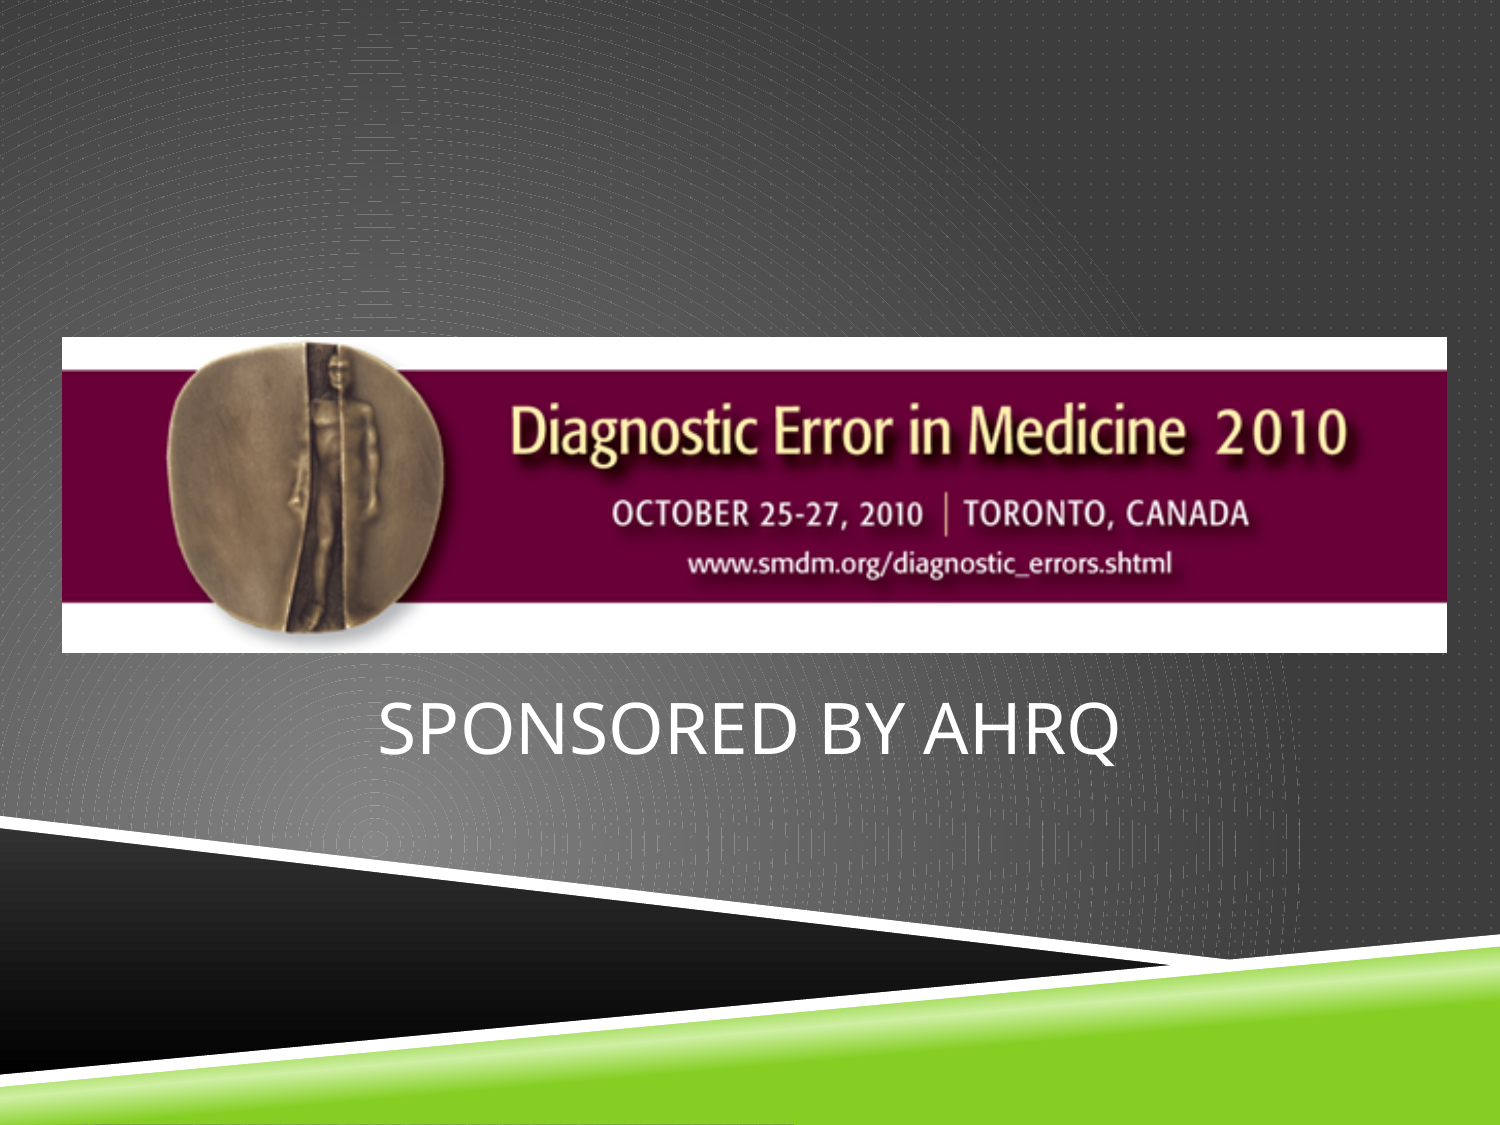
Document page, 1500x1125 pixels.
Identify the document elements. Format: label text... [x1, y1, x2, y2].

title Sponsored by AHRQ [112, 675, 1388, 863]
picture [62, 337, 1447, 654]
